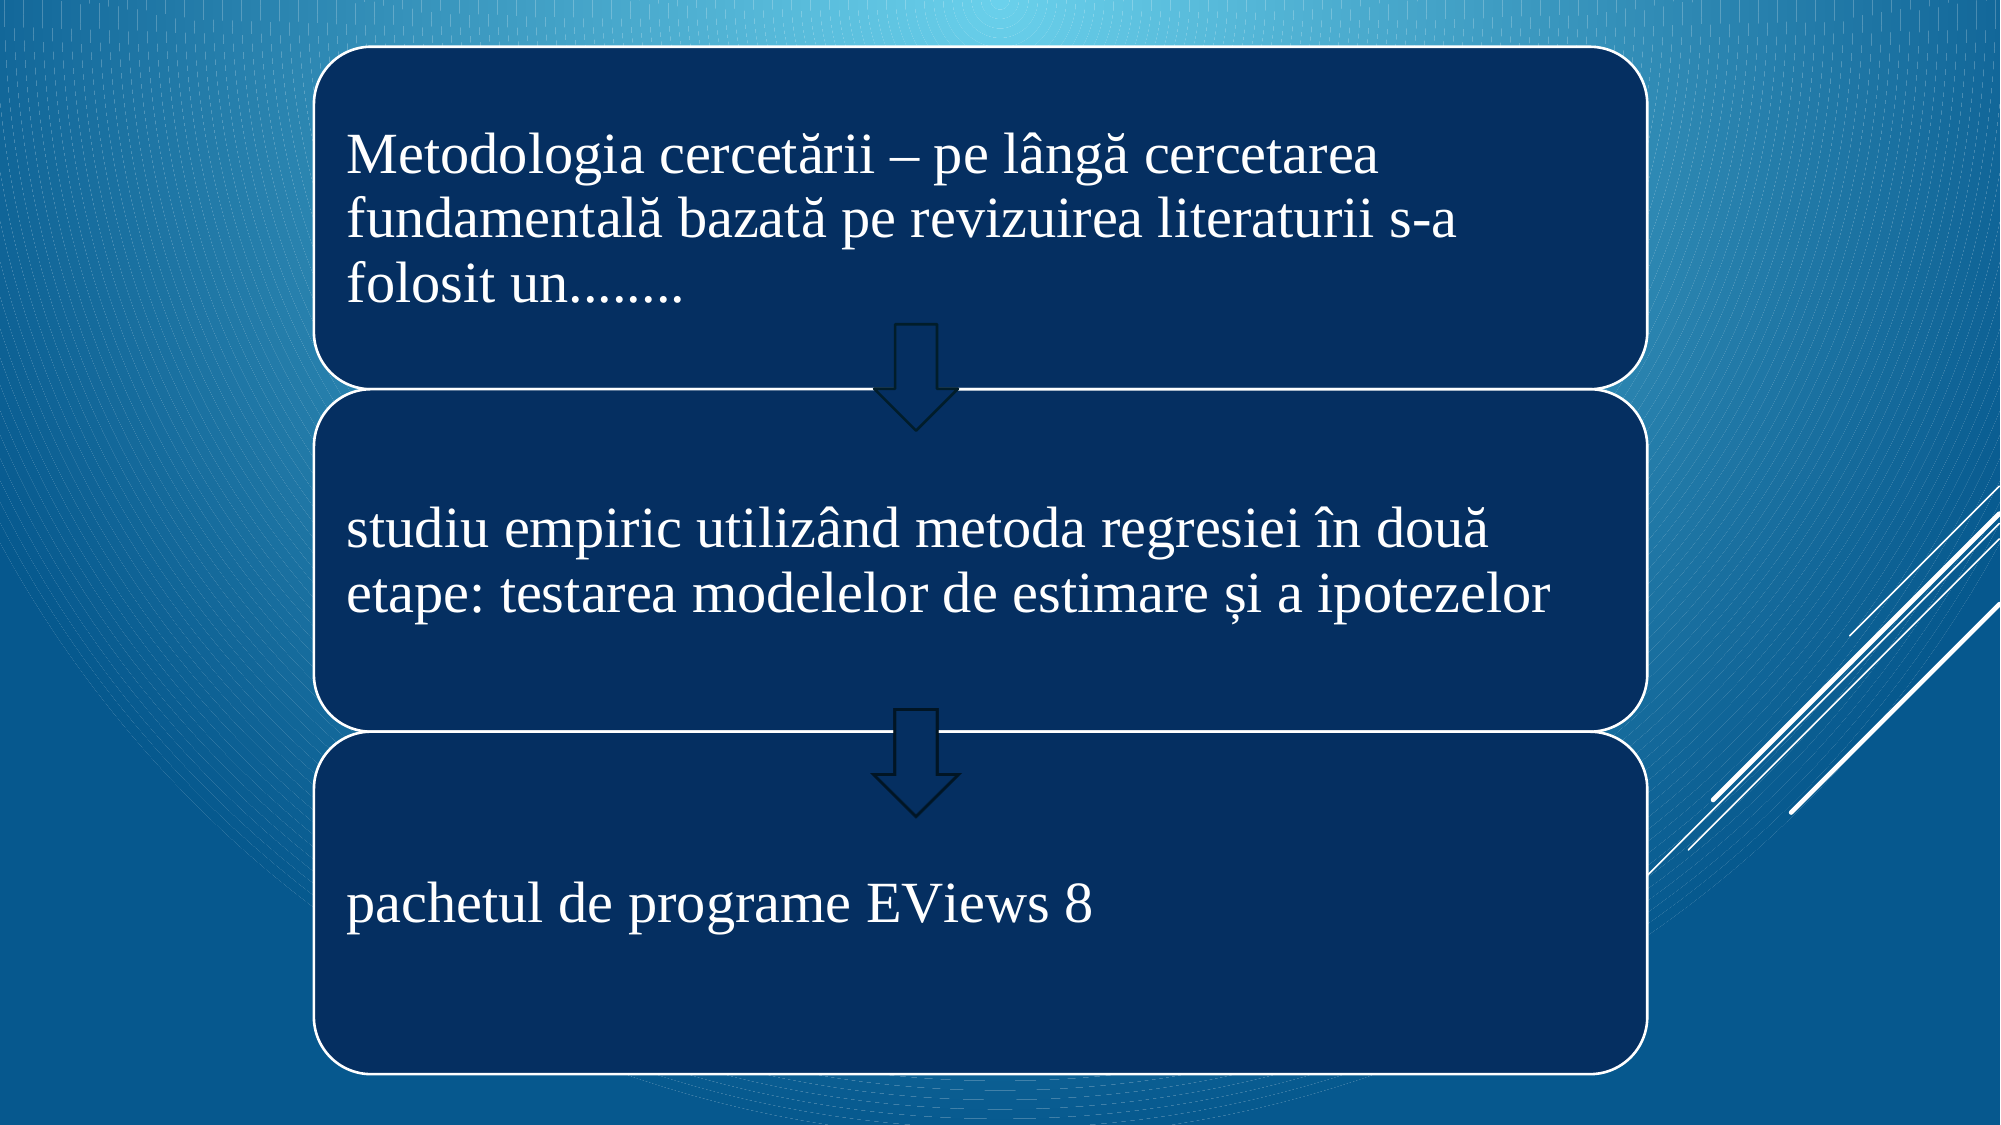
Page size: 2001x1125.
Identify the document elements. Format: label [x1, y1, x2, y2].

text_box [313, 46, 1648, 1075]
picture [869, 707, 963, 820]
